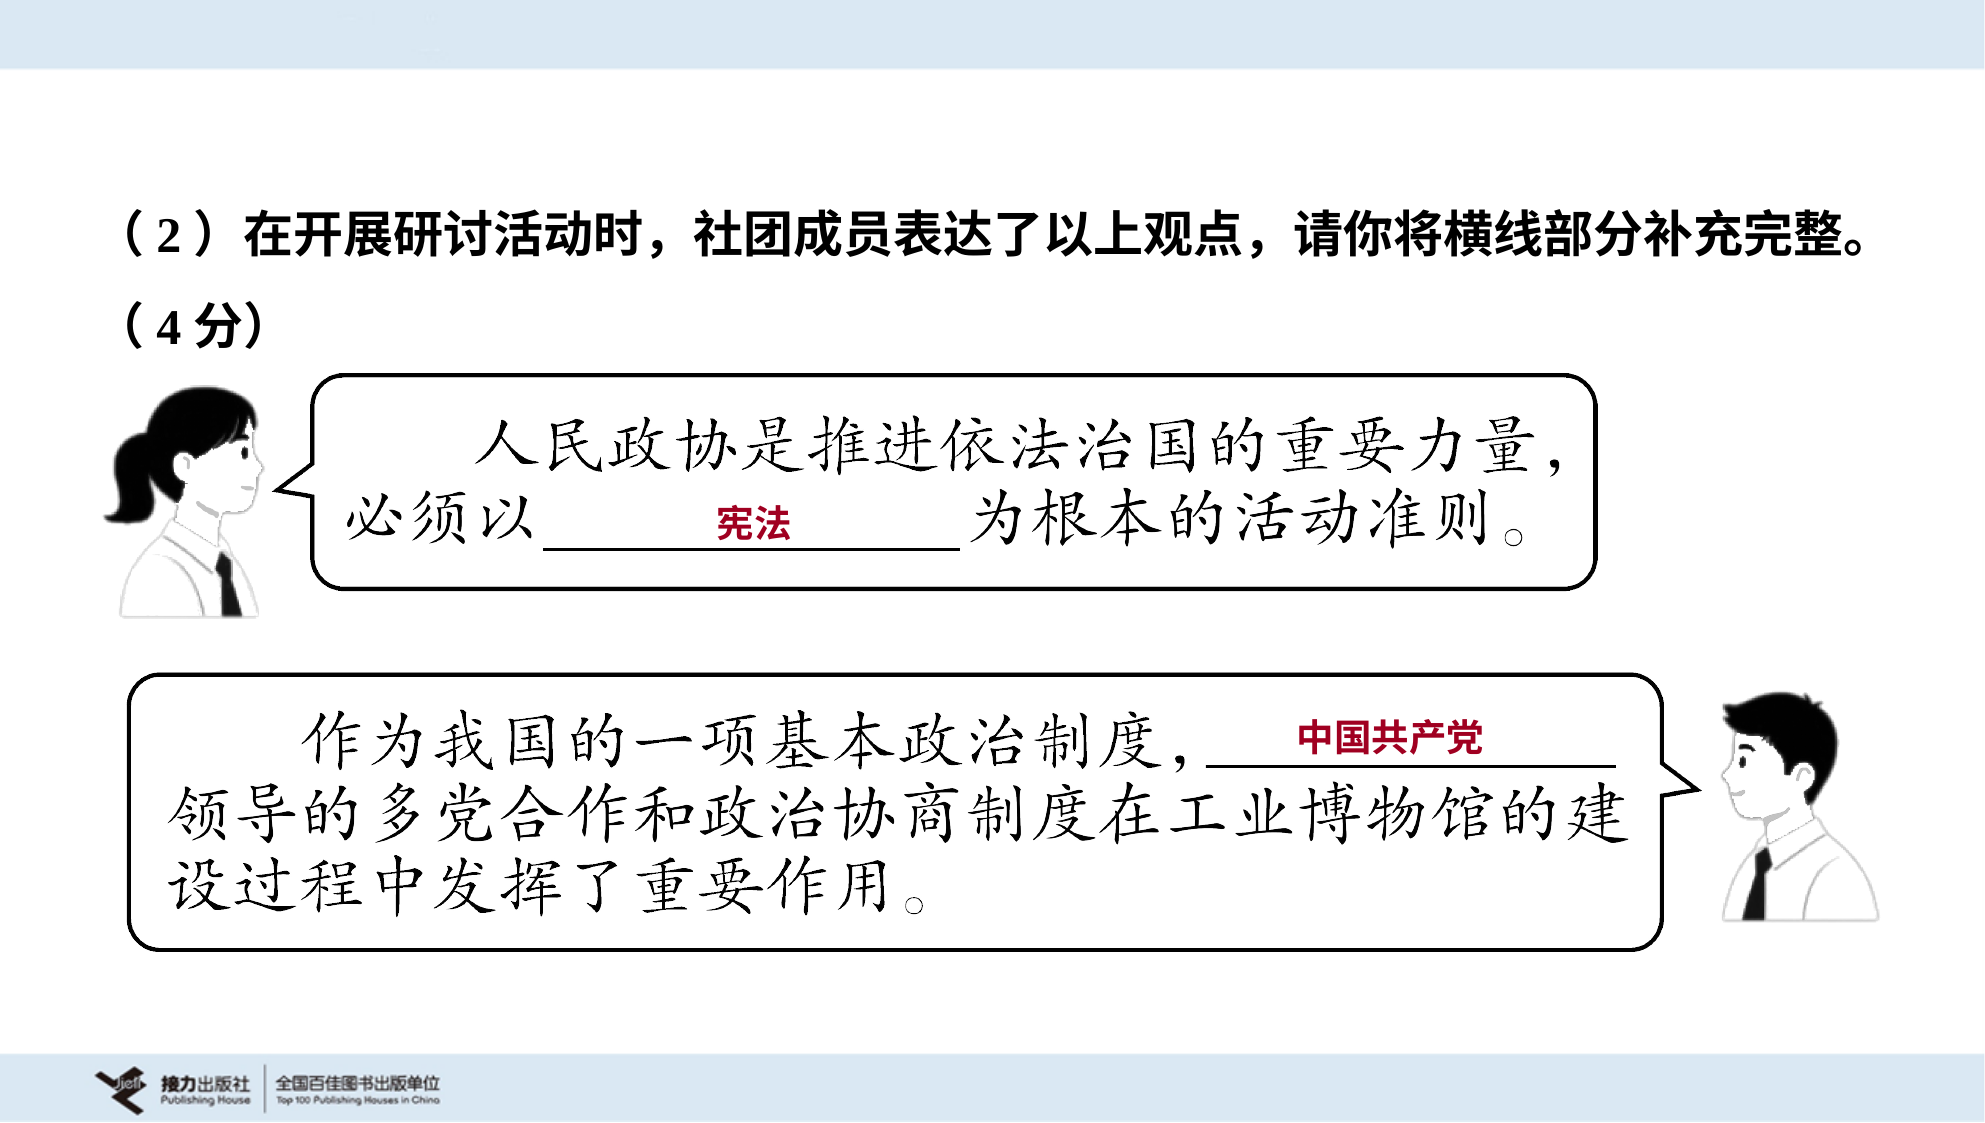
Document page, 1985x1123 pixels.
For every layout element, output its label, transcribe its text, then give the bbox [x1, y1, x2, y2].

picture [0, 0, 1985, 1122]
text_box （2）在开展研讨活动时，社团成员表达了以上观点，请你将横线部分补充完整。 （4分） [94, 170, 1892, 355]
